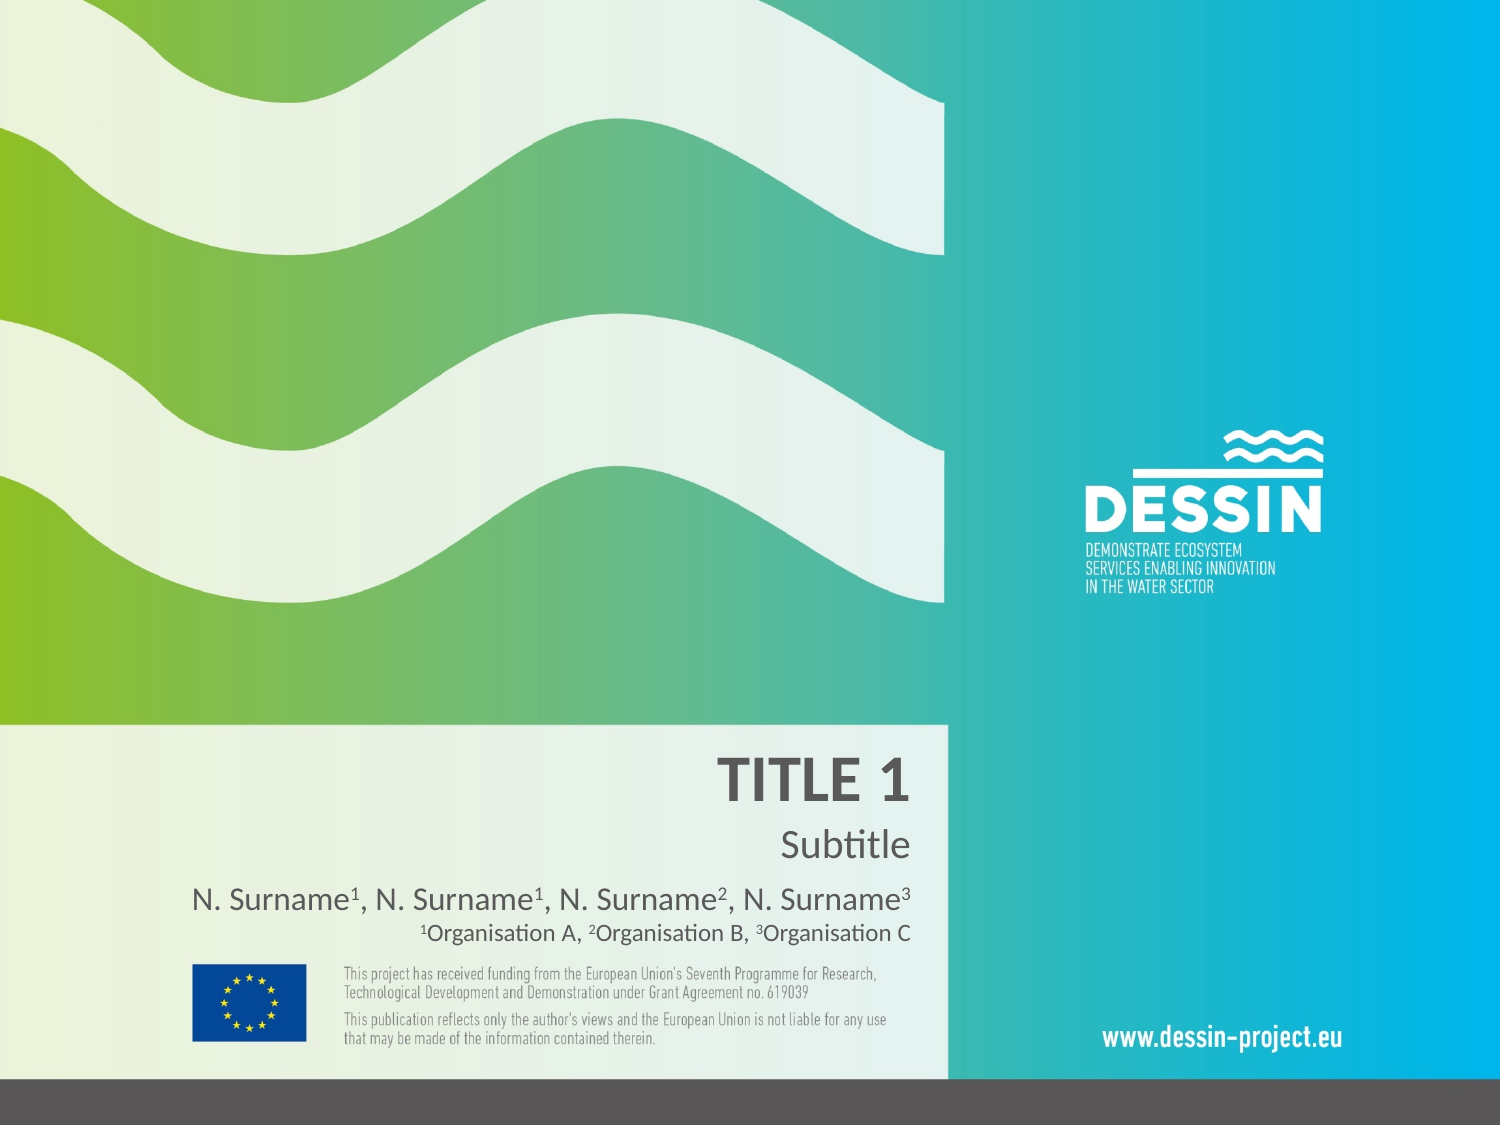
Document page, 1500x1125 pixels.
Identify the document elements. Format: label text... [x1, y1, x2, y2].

text_box N. Surname1, N. Surname1, N. Surname2, N. Surname3 1Organisation A, 2Organisation B, 3Organisation C [70, 869, 926, 995]
picture [0, 0, 1500, 1125]
text_box Subtitle [93, 809, 926, 869]
text_box TITLE 1 [93, 727, 926, 809]
